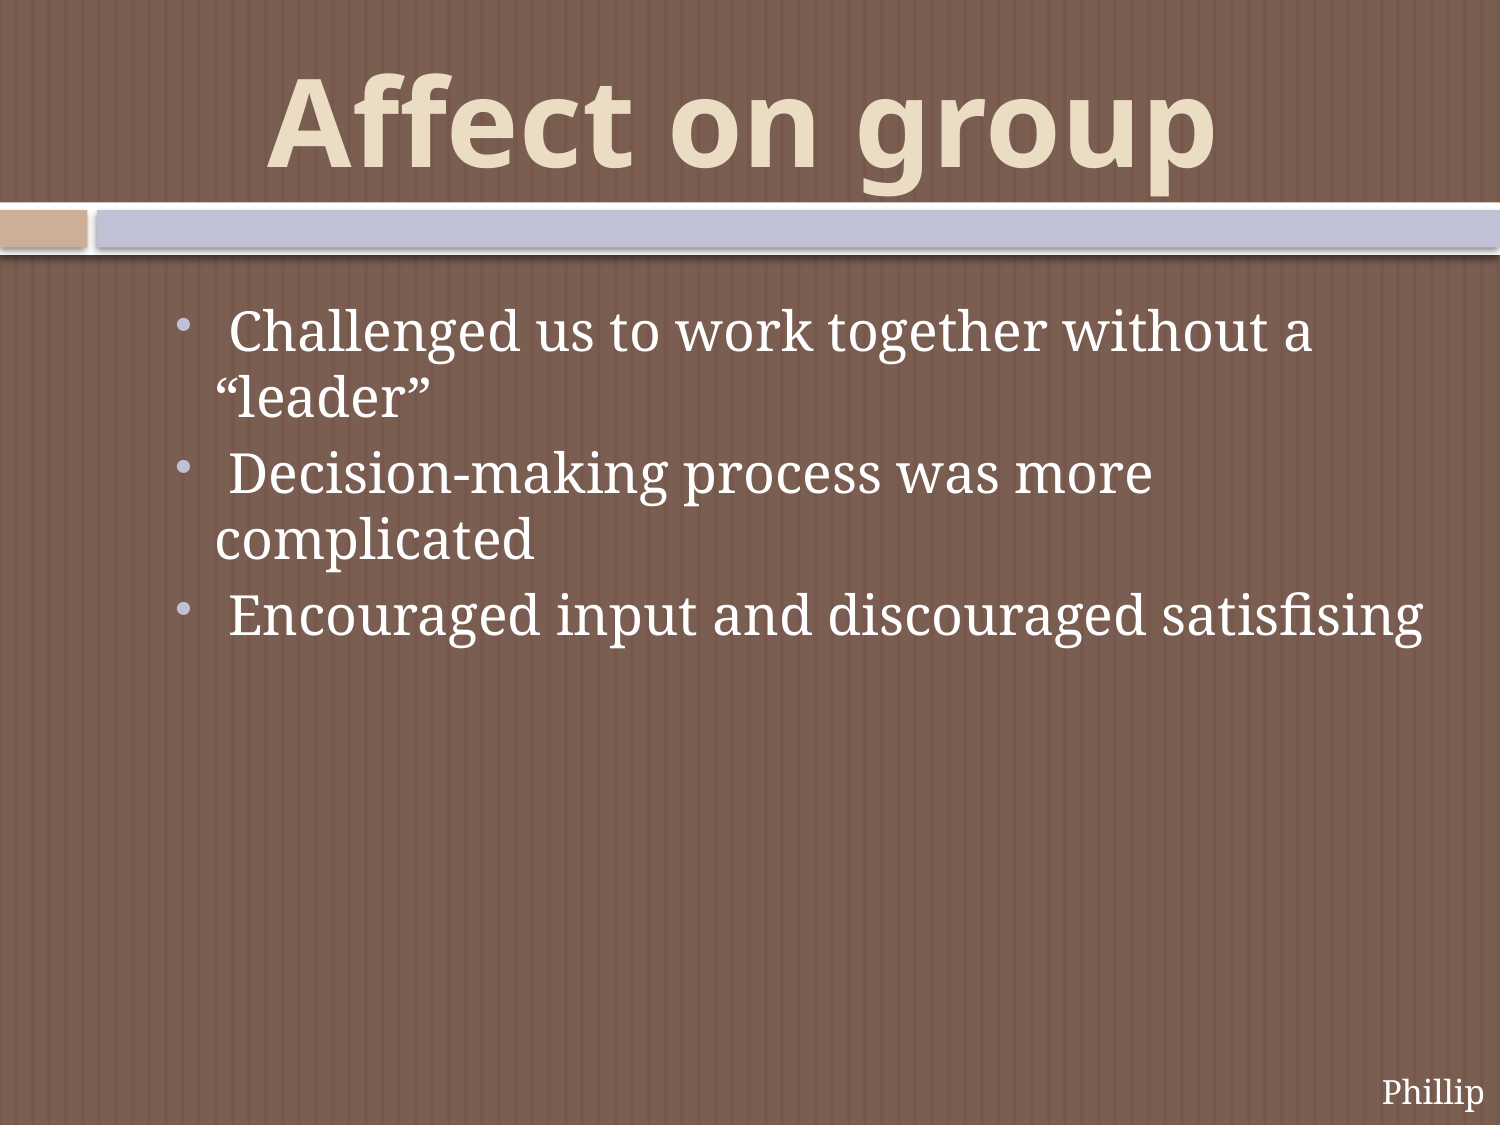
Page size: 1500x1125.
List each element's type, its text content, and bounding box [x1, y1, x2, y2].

title Affect on group [50, 37, 1438, 200]
list Challenged us to work together without a “leader” Decision-making process was more complicated Encouraged input and discouraged satisfising [112, 212, 1450, 713]
text_box Phillip [1175, 1064, 1500, 1119]
